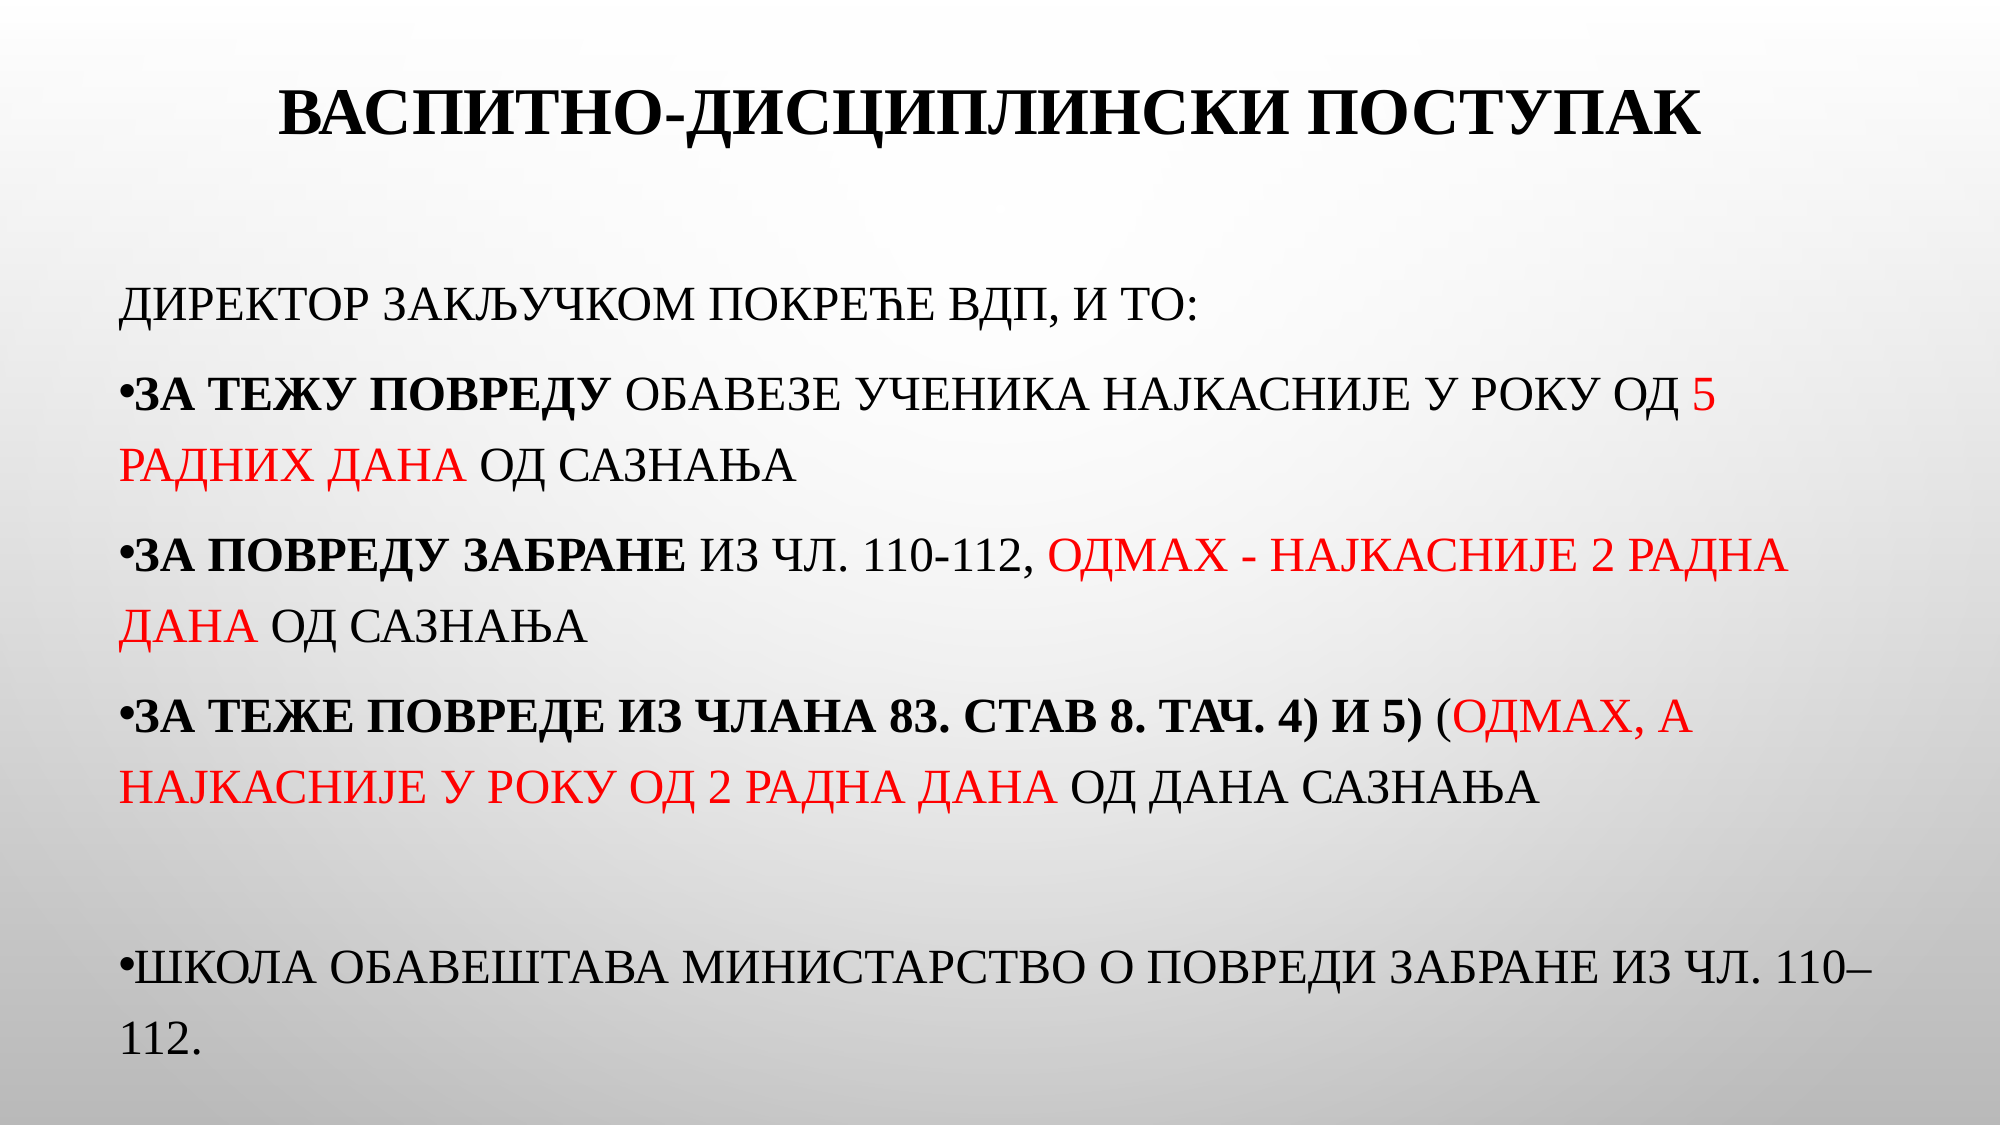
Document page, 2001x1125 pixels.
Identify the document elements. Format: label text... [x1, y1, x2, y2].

title Васпитно-дисциплински поступак [105, 24, 1877, 201]
list Директор закључком покреће ВДП, и то: За тежу повреду обавезе ученика најкасније у року од 5 радних дана од сазнања За повреду забране из чл. 110-112, одмах - најкасније 2 радна дана од сазнања За теже повреде из члана 83. став 8. тач. 4) и 5) (одмах, а најкасније у року од 2 радна дана од дана сазнања Школа обавештава Министарство о повреди забране из чл. 110–112. [103, 251, 1924, 1077]
picture [0, 0, 2000, 1125]
